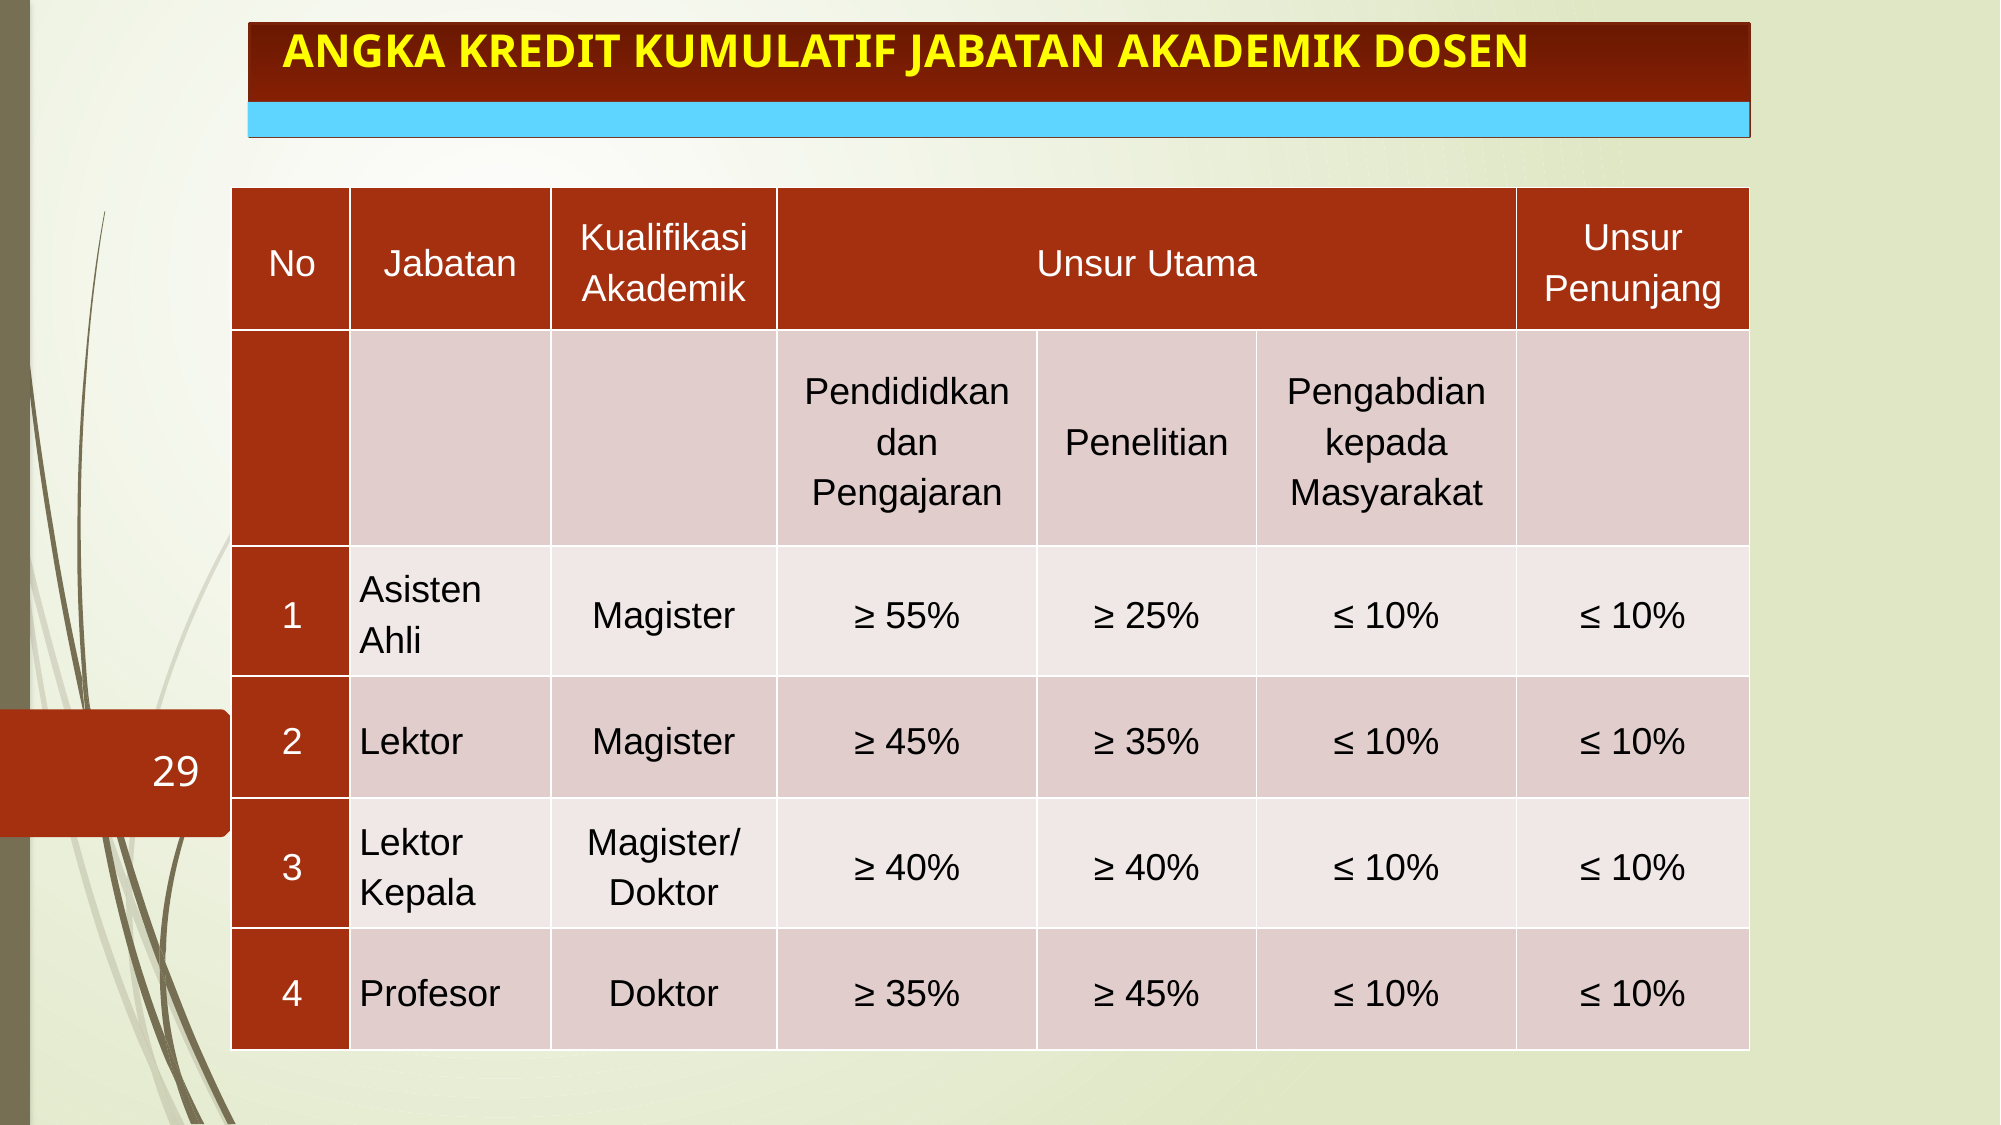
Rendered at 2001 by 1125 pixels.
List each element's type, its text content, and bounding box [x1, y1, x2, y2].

table_cell ≤ 10% [1257, 547, 1516, 675]
table_cell [351, 331, 550, 545]
table_cell ≤ 10% [1517, 929, 1749, 1049]
table_header Unsur Utama [778, 188, 1516, 329]
table_cell [552, 331, 776, 545]
table_cell ≥ 40% [1038, 799, 1256, 927]
table_cell Doktor [552, 929, 776, 1049]
slide_number 29 [87, 743, 216, 803]
text_box ANGKA KREDIT KUMULATIF JABATAN AKADEMIK DOSEN [267, 0, 1686, 103]
table_cell 4 [232, 929, 349, 1049]
table_cell ≤ 10% [1517, 677, 1749, 797]
table_cell Penelitian [1038, 331, 1256, 545]
table_cell Magister/ Doktor [552, 799, 776, 927]
table_cell Lektor Kepala [351, 799, 550, 927]
table_cell ≥ 35% [778, 929, 1036, 1049]
text_box [1686, 22, 1751, 100]
table_cell ≤ 10% [1257, 677, 1516, 797]
table_cell Asisten Ahli [351, 547, 550, 675]
table_cell Profesor [351, 929, 550, 1049]
table_cell ≥ 35% [1038, 677, 1256, 797]
table_header Jabatan [351, 188, 550, 329]
table_cell 2 [232, 677, 349, 797]
table_cell Lektor [351, 677, 550, 797]
table_header No [232, 188, 349, 329]
text_box [246, 100, 1751, 138]
table_cell ≥ 40% [778, 799, 1036, 927]
table_cell ≤ 10% [1517, 799, 1749, 927]
table_header Unsur Penunjang [1517, 188, 1749, 329]
table_cell [1517, 331, 1749, 545]
table_cell 3 [232, 799, 349, 927]
table_cell ≤ 10% [1517, 547, 1749, 675]
table_cell Pendididkan dan Pengajaran [778, 331, 1036, 545]
table_cell ≥ 25% [1038, 547, 1256, 675]
table_cell Magister [552, 677, 776, 797]
table_cell ≥ 45% [1038, 929, 1256, 1049]
table_cell ≤ 10% [1257, 799, 1516, 927]
text_box [248, 22, 267, 100]
table_cell ≥ 55% [778, 547, 1036, 675]
table_cell ≥ 45% [778, 677, 1036, 797]
table_cell Magister [552, 547, 776, 675]
table_cell 1 [232, 547, 349, 675]
table_cell [232, 331, 349, 545]
table_header Kualifikasi Akademik [552, 188, 776, 329]
table_cell ≤ 10% [1257, 929, 1516, 1049]
table_cell Pengabdian kepada Masyarakat [1257, 331, 1516, 545]
